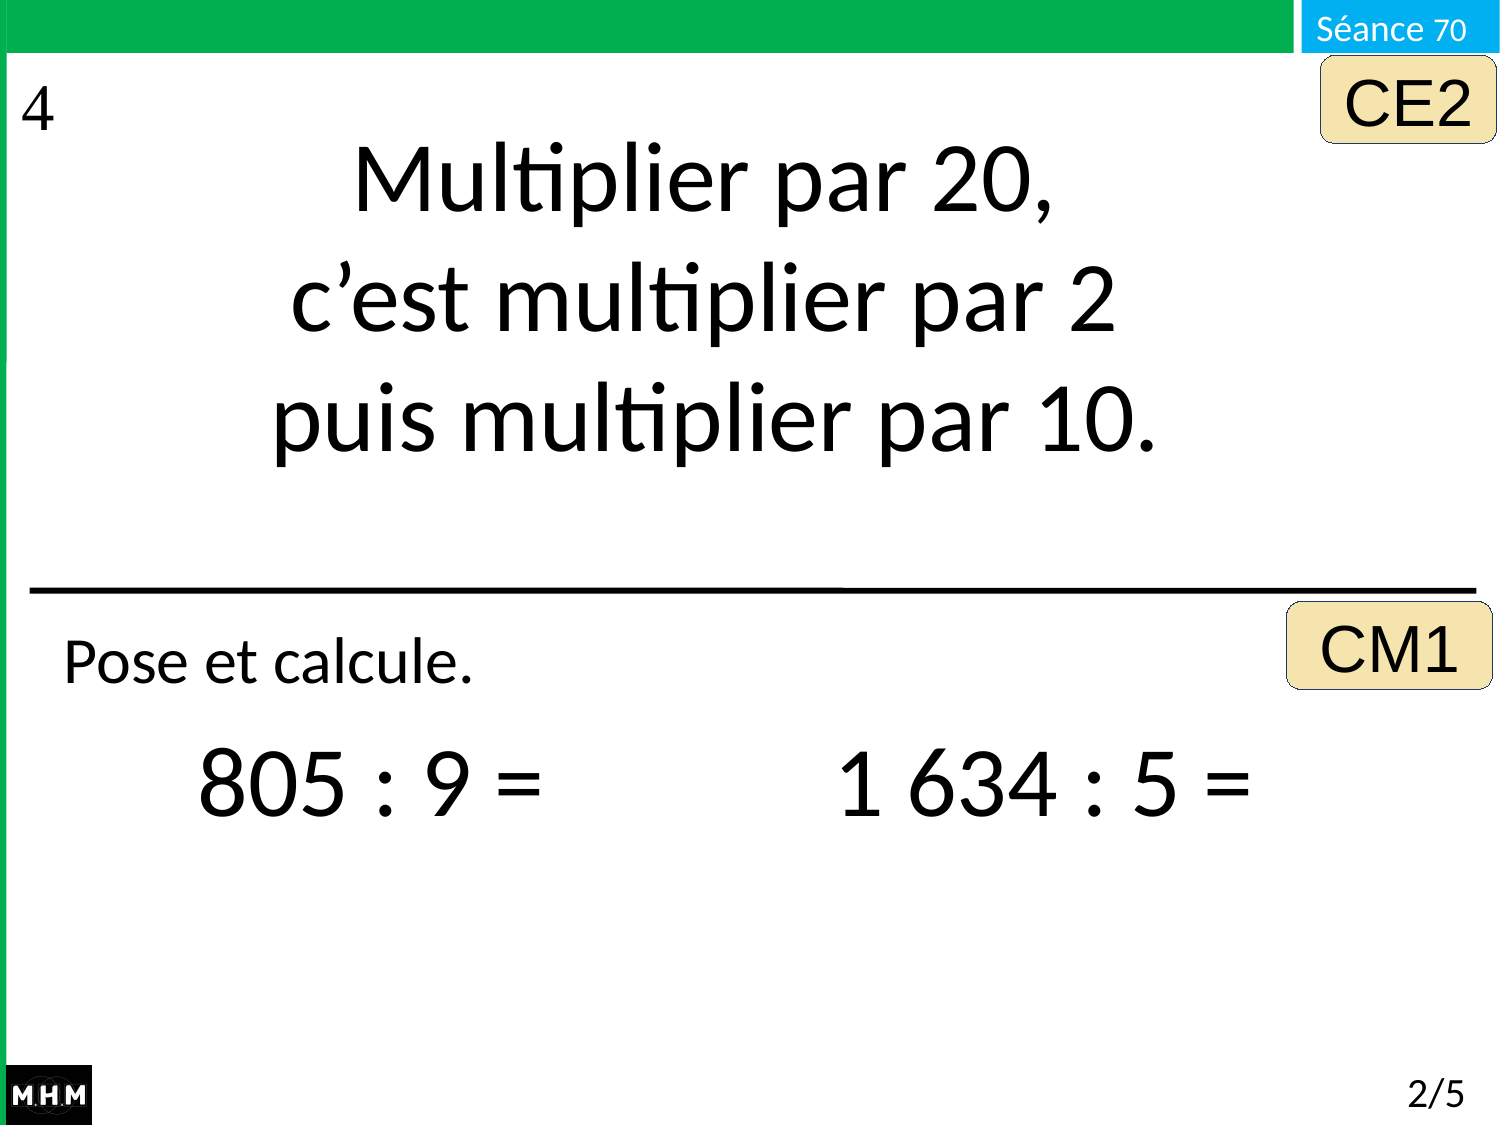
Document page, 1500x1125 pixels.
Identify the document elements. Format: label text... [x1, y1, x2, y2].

text_box Pose et calcule. [48, 619, 620, 706]
picture [6, 1065, 92, 1125]
text_box CM1 [1286, 601, 1493, 690]
text_box 805 : 9 = [96, 708, 668, 844]
list 2/5 [1373, 1064, 1500, 1125]
text_box Multiplier par 20, c’est multiplier par 2 puis multiplier par 10. [60, 104, 1371, 479]
text_box CE2 [1320, 55, 1497, 144]
text_box 1 634 : 5 = [768, 708, 1340, 844]
